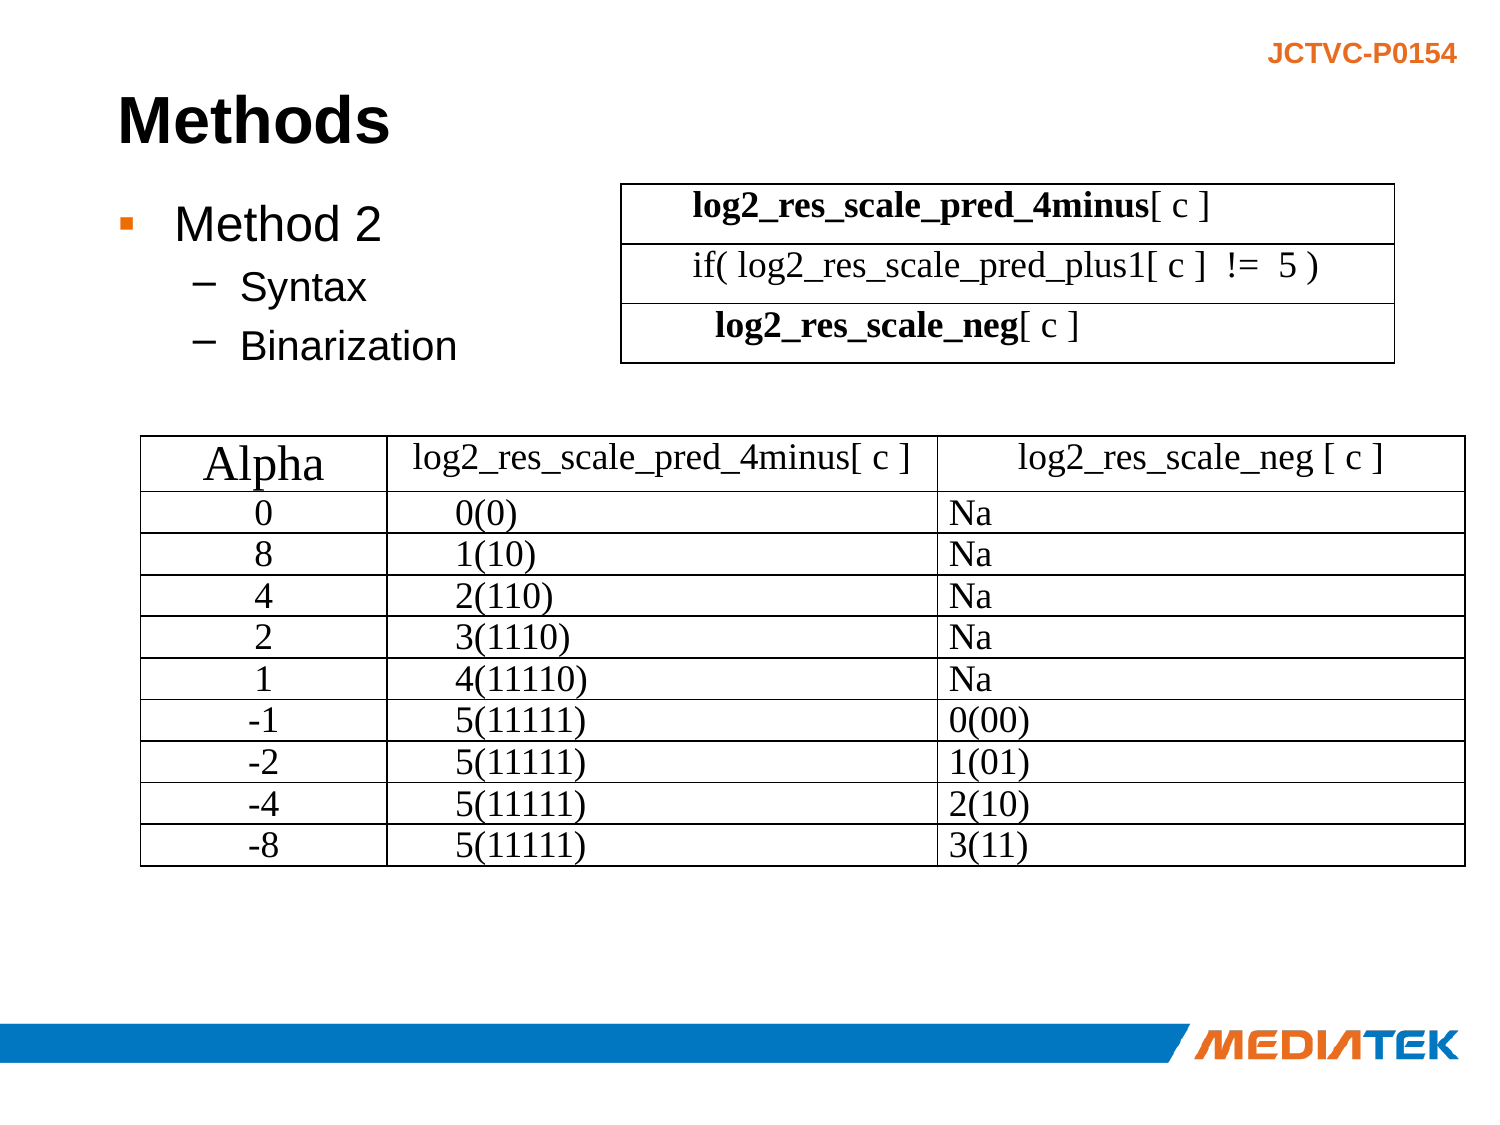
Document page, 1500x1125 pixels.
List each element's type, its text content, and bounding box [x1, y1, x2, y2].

table_cell 2(110) [388, 576, 937, 615]
table_cell 5(11111) [388, 825, 937, 865]
table_cell -1 [141, 700, 386, 740]
table_cell -4 [141, 783, 386, 823]
table_cell 4 [141, 576, 386, 615]
table_cell -8 [141, 825, 386, 865]
picture [0, 1023, 1459, 1063]
table_cell 1(10) [388, 534, 937, 574]
table_cell 8 [141, 534, 386, 574]
table_cell 3(1110) [388, 617, 937, 657]
table_cell log2_res_scale_neg[ c ] [622, 304, 1394, 362]
table_cell 5(11111) [388, 700, 937, 740]
table_cell 5(11111) [388, 783, 937, 823]
table_header log2_res_scale_neg [ c ] [938, 437, 1464, 491]
table_cell 5(11111) [388, 742, 937, 782]
table_cell Na [938, 617, 1464, 657]
table_cell 3(11) [938, 825, 1464, 865]
table_cell Na [938, 492, 1464, 532]
table_cell 0 [141, 492, 386, 532]
table_cell 4(11110) [388, 659, 937, 699]
list Method 2 Syntax Binarization [102, 184, 1425, 998]
table_header log2_res_scale_pred_4minus[ c ] [622, 185, 1394, 243]
table_cell if( log2_res_scale_pred_plus1[ c ] != 5 ) [622, 245, 1394, 303]
title Methods [102, 62, 1426, 172]
table_cell Na [938, 534, 1464, 574]
table_cell 0(0) [388, 492, 937, 532]
table_cell 2 [141, 617, 386, 657]
table_header log2_res_scale_pred_4minus[ c ] [388, 437, 937, 491]
table_cell 1 [141, 659, 386, 699]
table_header Alpha [141, 437, 386, 491]
table_cell -2 [141, 742, 386, 782]
table_cell Na [938, 576, 1464, 615]
table_cell 0(00) [938, 700, 1464, 740]
table_cell 2(10) [938, 783, 1464, 823]
table_cell 1(01) [938, 742, 1464, 782]
table_cell Na [938, 659, 1464, 699]
